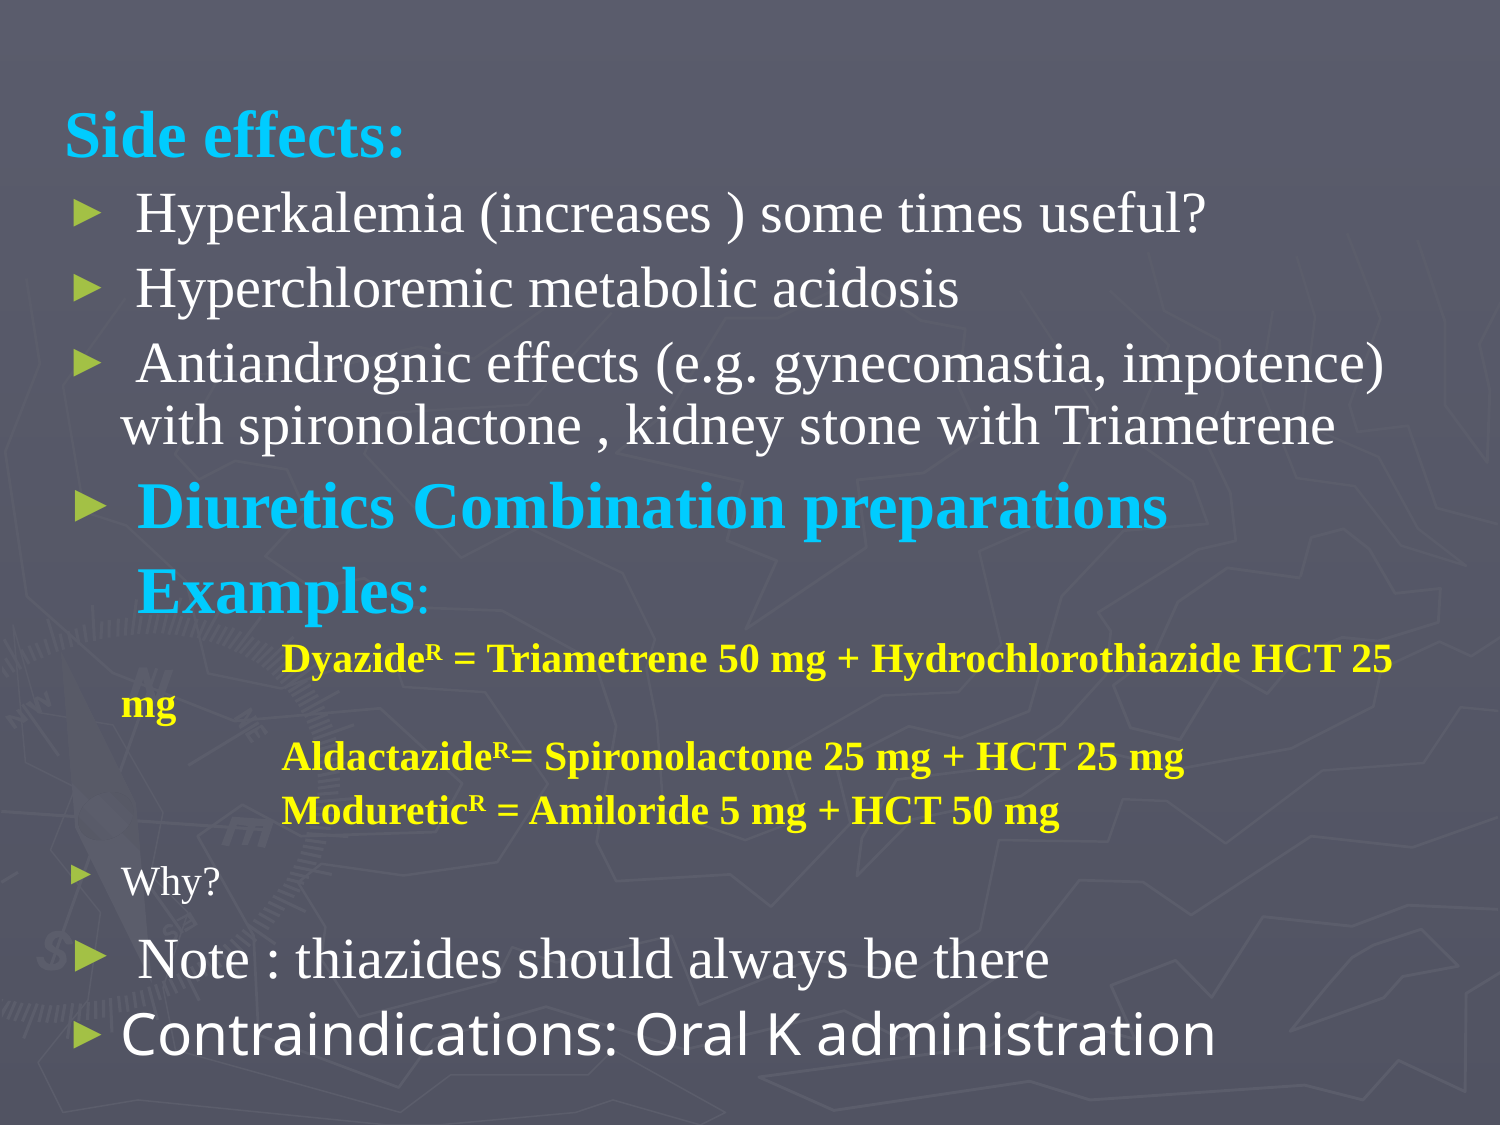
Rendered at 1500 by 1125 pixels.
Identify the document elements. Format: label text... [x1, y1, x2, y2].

list Hyperkalemia (increases ) some times useful? Hyperchloremic metabolic acidosis Antiandrognic effects (e.g. gynecomastia, impotence) with spironolactone , kidney stone with Triametrene Diuretics Combination preparations Examples: DyazideR = Triametrene 50 mg + Hydrochlorothiazide HCT 25 mg AldactazideR= Spironolactone 25 mg + HCT 25 mg ModureticR = Amiloride 5 mg + HCT 50 mg Why? Note : thiazides should always be there Contraindications: Oral K administration [49, 174, 1451, 1101]
title Side effects: [49, 37, 1451, 174]
